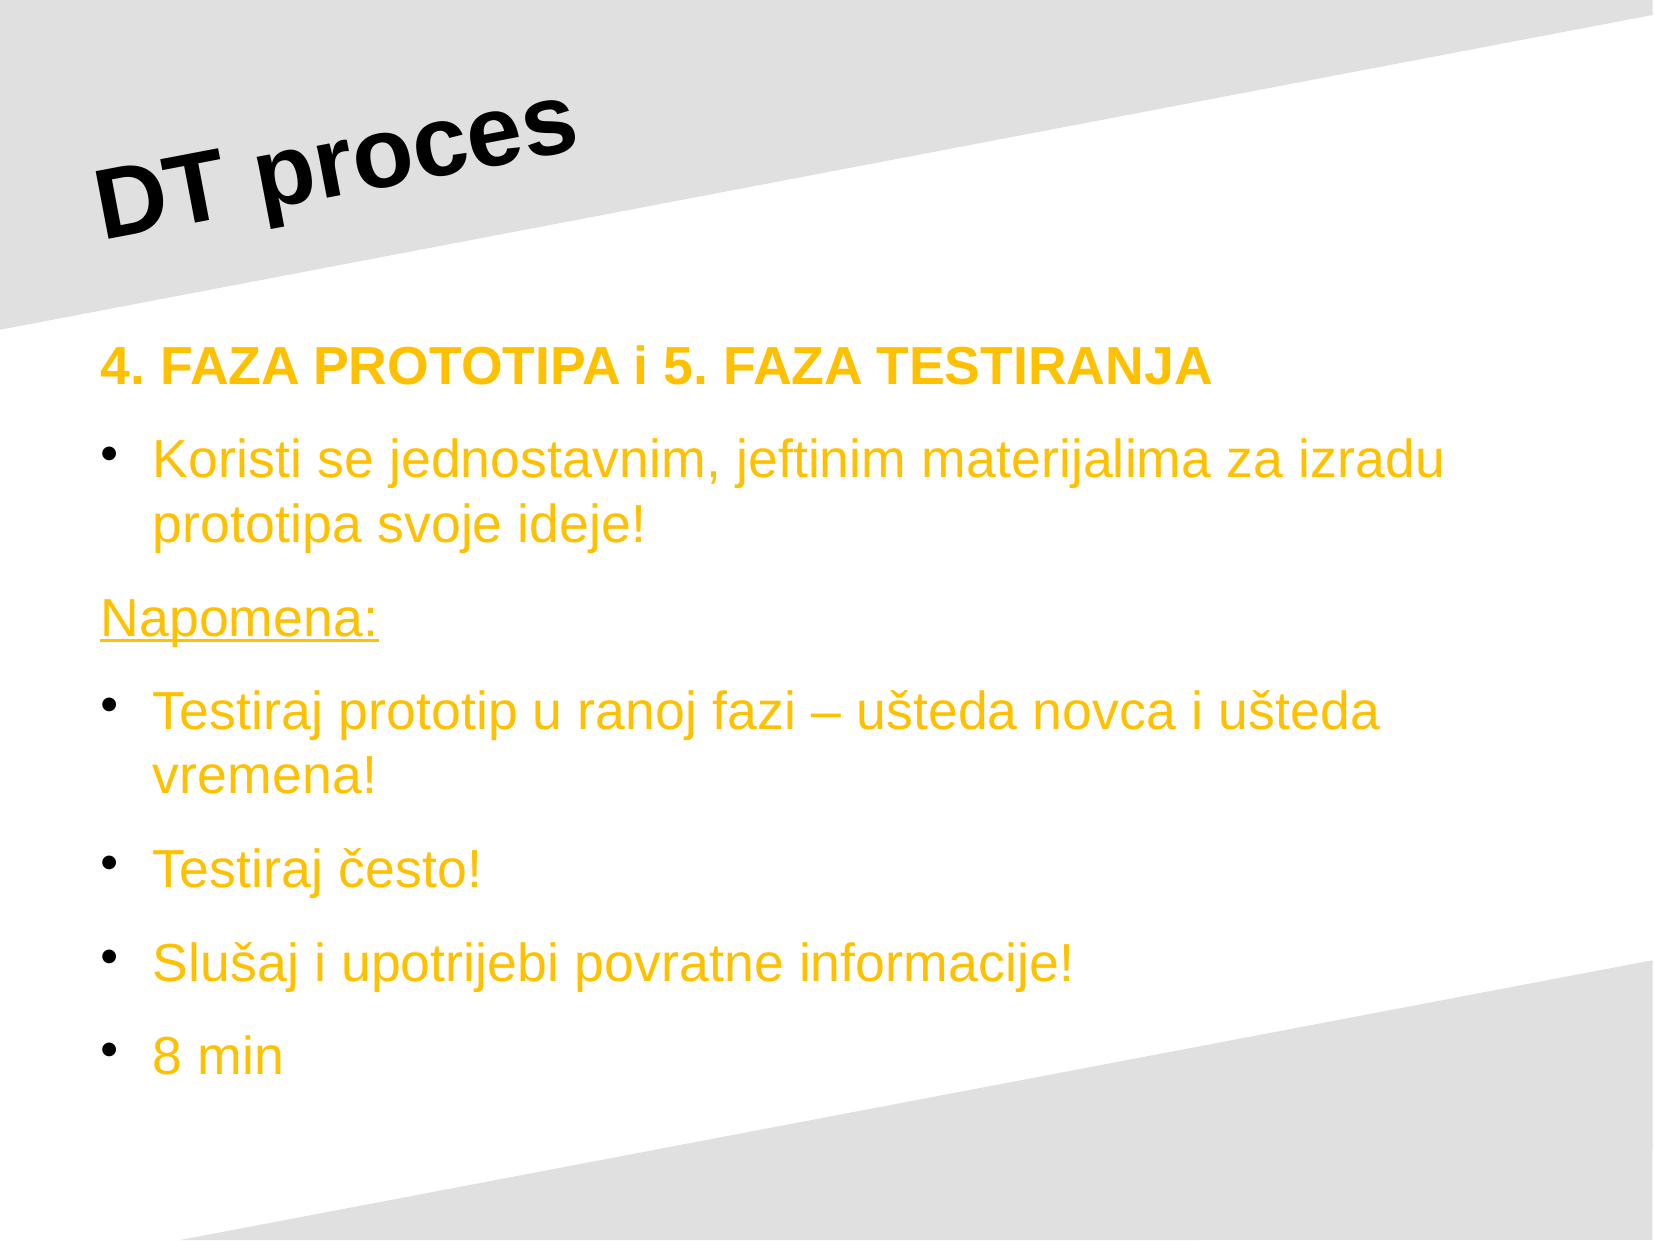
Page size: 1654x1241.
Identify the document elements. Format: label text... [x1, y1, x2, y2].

text_box 4. FAZA PROTOTIPA i 5. FAZA TESTIRANJA Koristi se jednostavnim, jeftinim materijalima za izradu prototipa svoje ideje! Napomena: Testiraj prototip u ranoj fazi – ušteda novca i ušteda vremena! Testiraj često! Slušaj i upotrijebi povratne informacije! 8 min [82, 330, 1570, 1087]
text_box DT proces [83, 0, 1470, 261]
